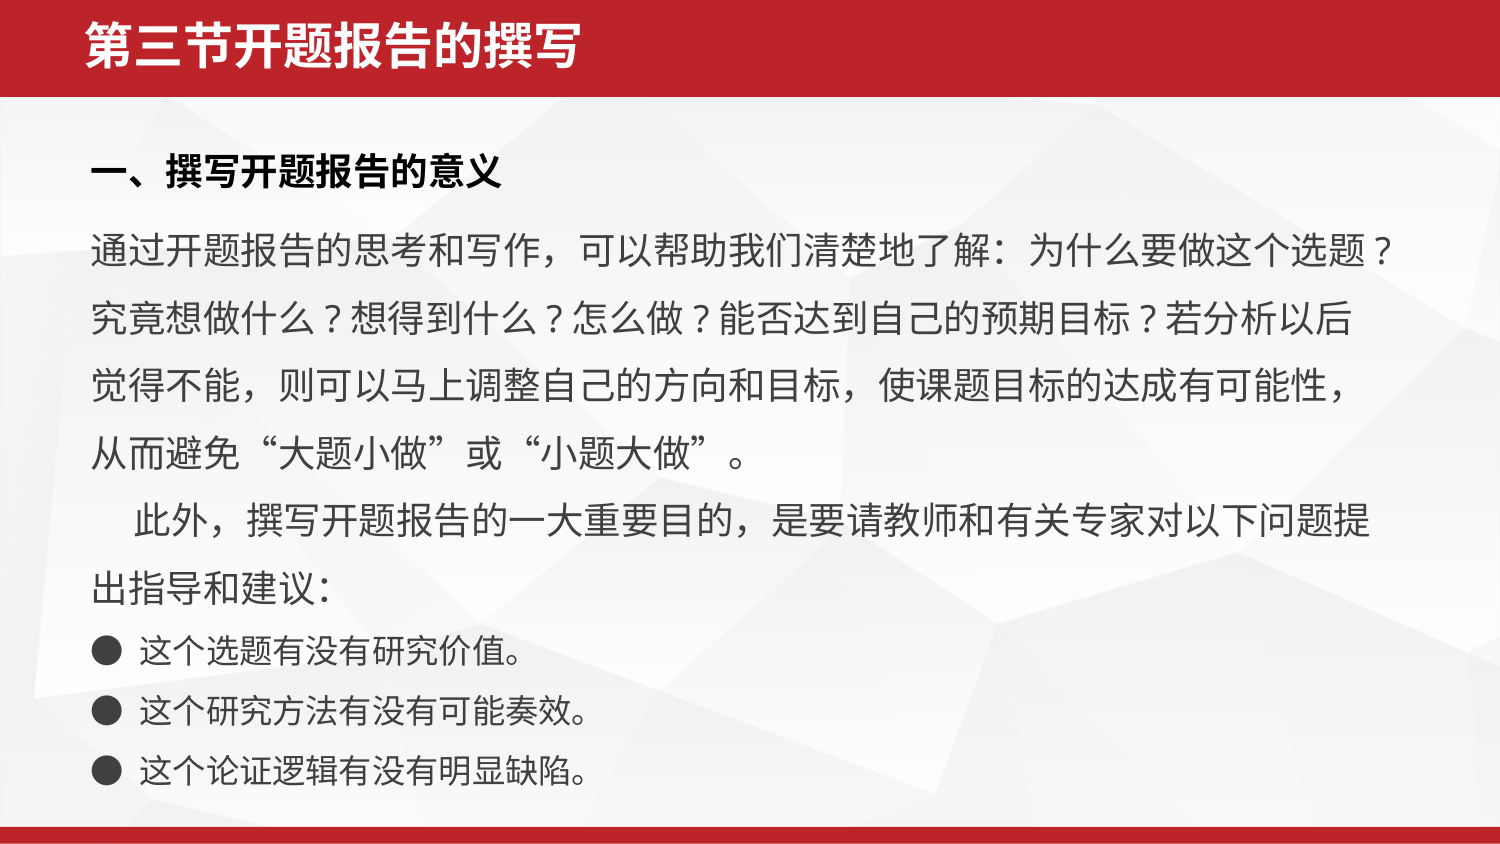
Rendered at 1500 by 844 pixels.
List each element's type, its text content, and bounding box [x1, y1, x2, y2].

text_box 一、撰写开题报告的意义 [79, 142, 1401, 199]
picture [0, 97, 1500, 826]
title 第三节开题报告的撰写 [71, 0, 1200, 97]
text_box 通过开题报告的思考和写作，可以帮助我们清楚地了解：为什么要做这个选题?究竟想做什么?想得到什么?怎么做?能否达到自己的预期目标?若分析以后觉得不能，则可以马上调整自己的方向和目标，使课题目标的达成有可能性，从而避免“大题小做”或“小题大做”。 此外，撰写开题报告的一大重要目的，是要请教师和有关专家对以下问题提出指导和建议： ● 这个选题有没有研究价值。 ● 这个研究方法有没有可能奏效。 ● 这个论证逻辑有没有明显缺陷。 [79, 199, 1401, 796]
